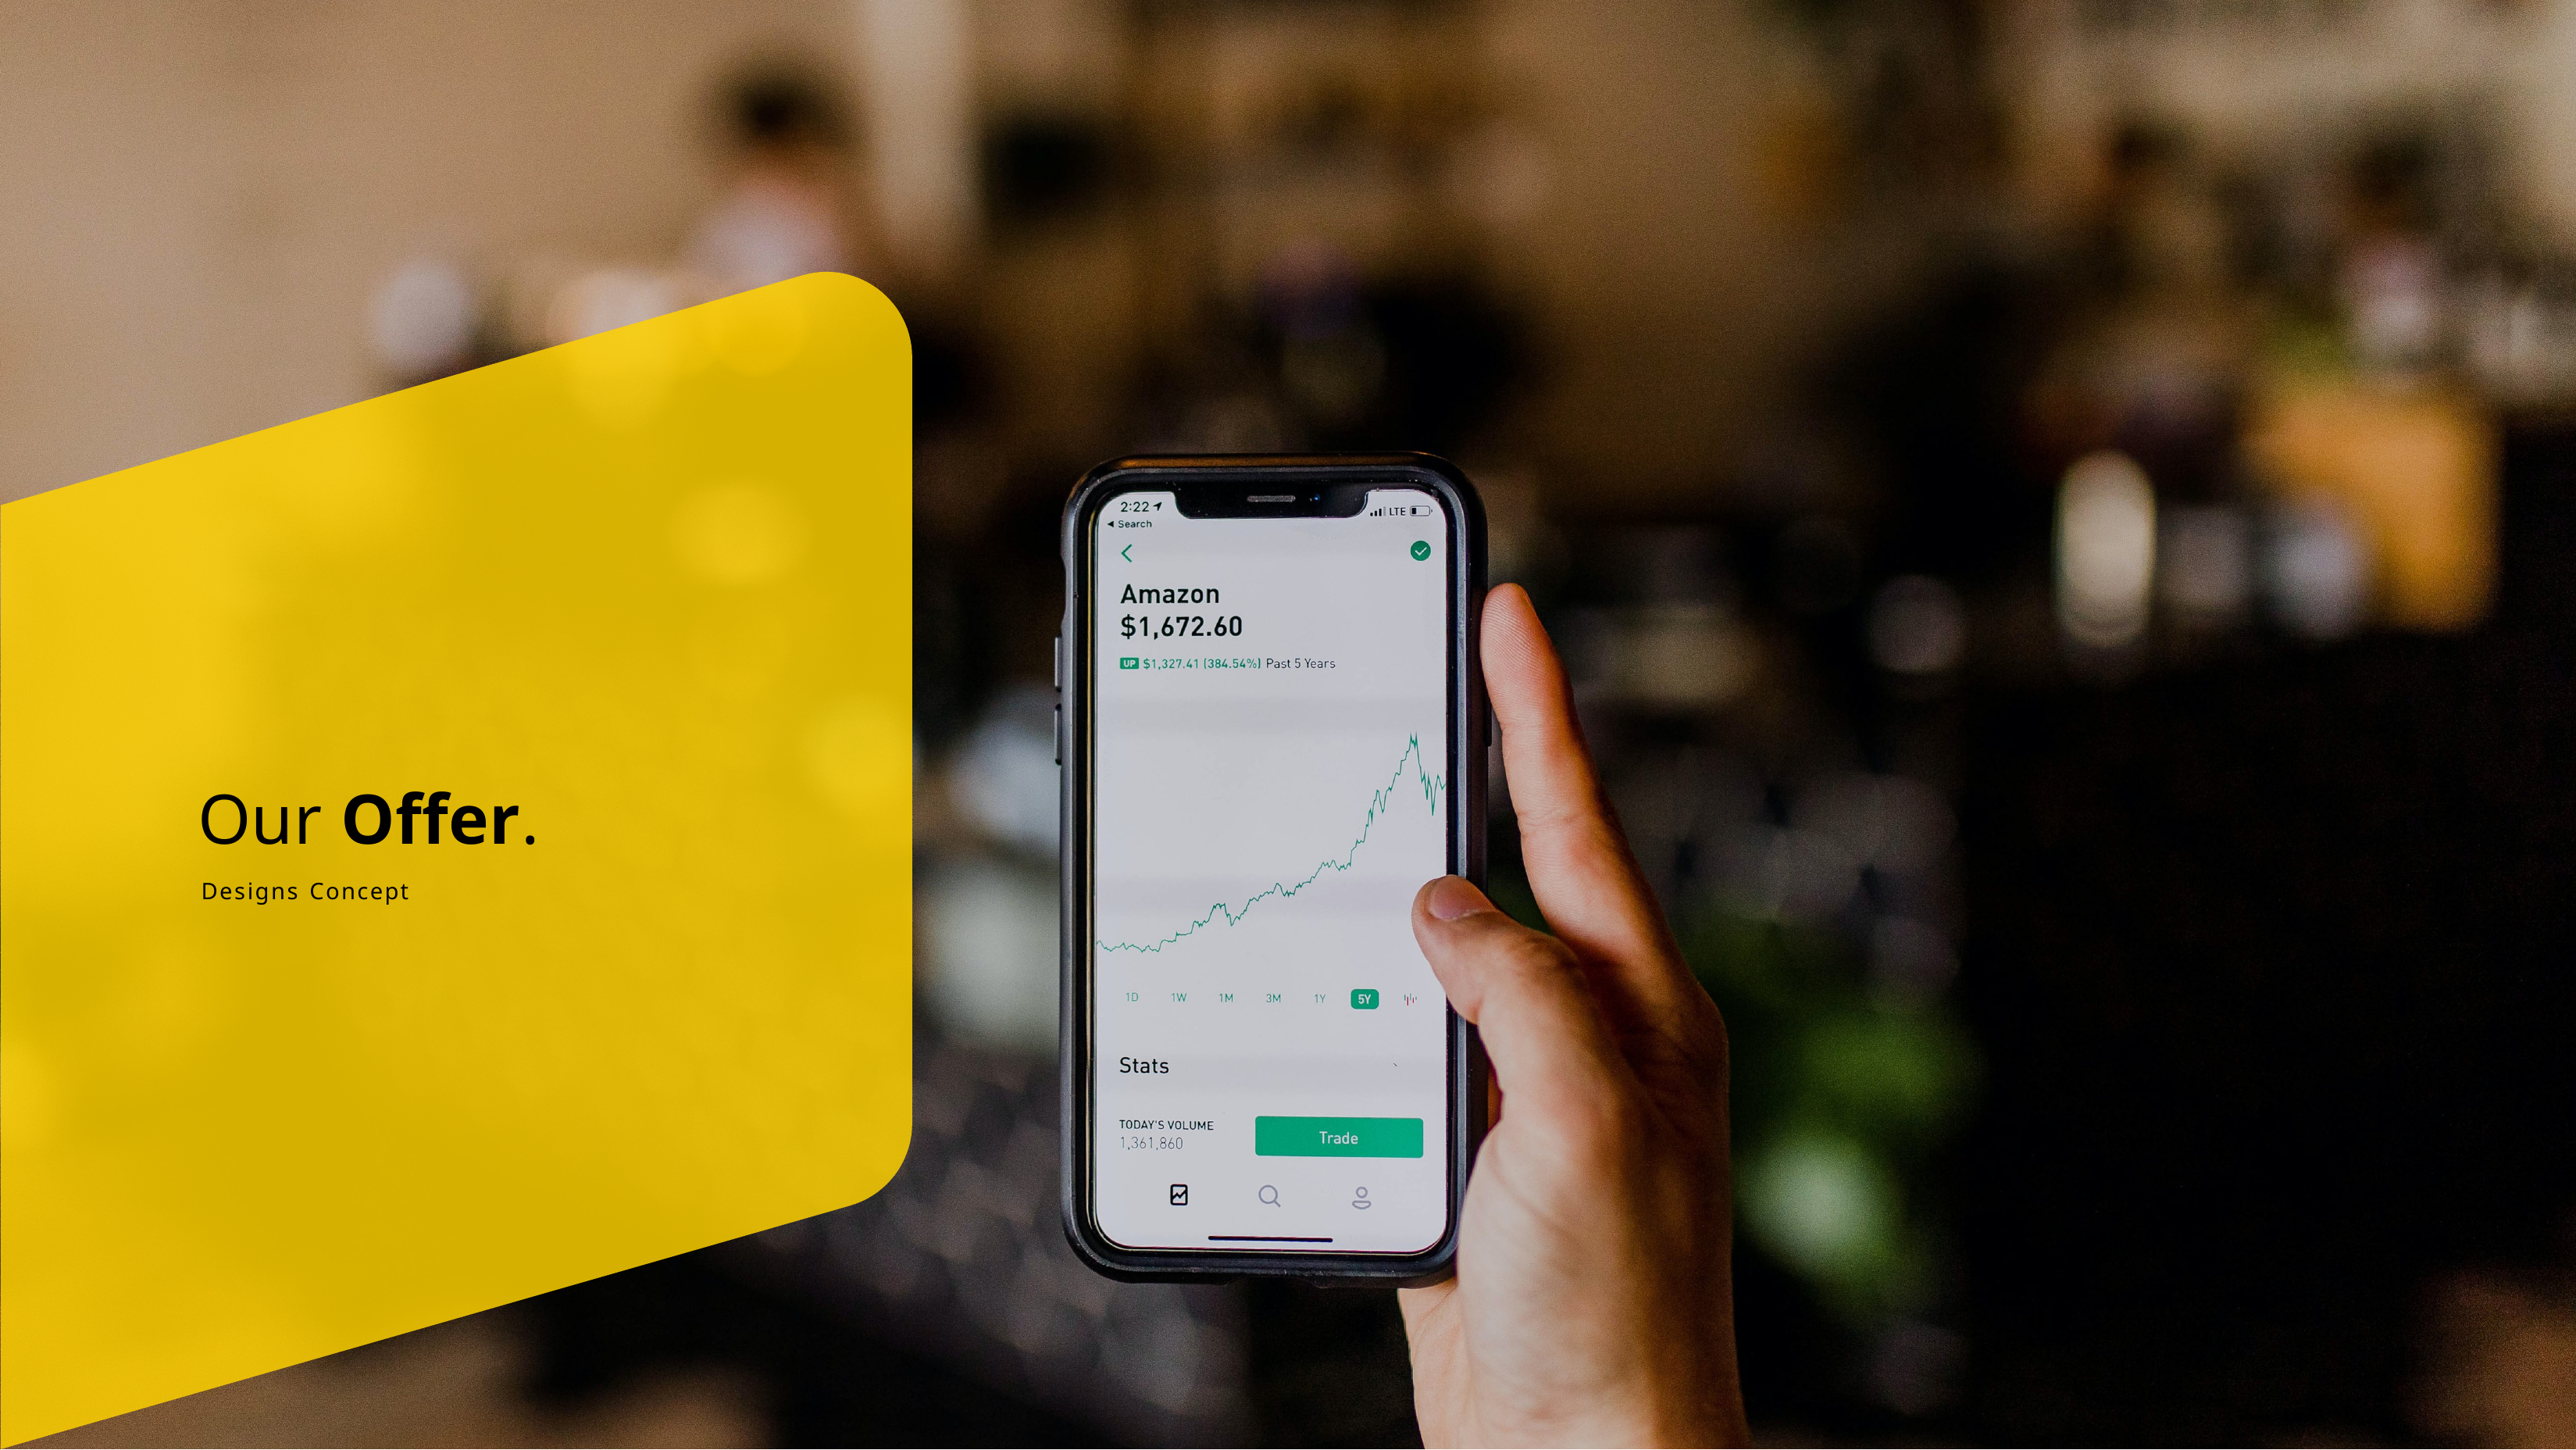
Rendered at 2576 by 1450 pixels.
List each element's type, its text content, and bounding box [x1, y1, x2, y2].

title Our Offer. [195, 774, 550, 1018]
text_box [0, 0, 2576, 1450]
text_box Designs Concept [199, 875, 433, 905]
text_box [0, 271, 912, 1449]
